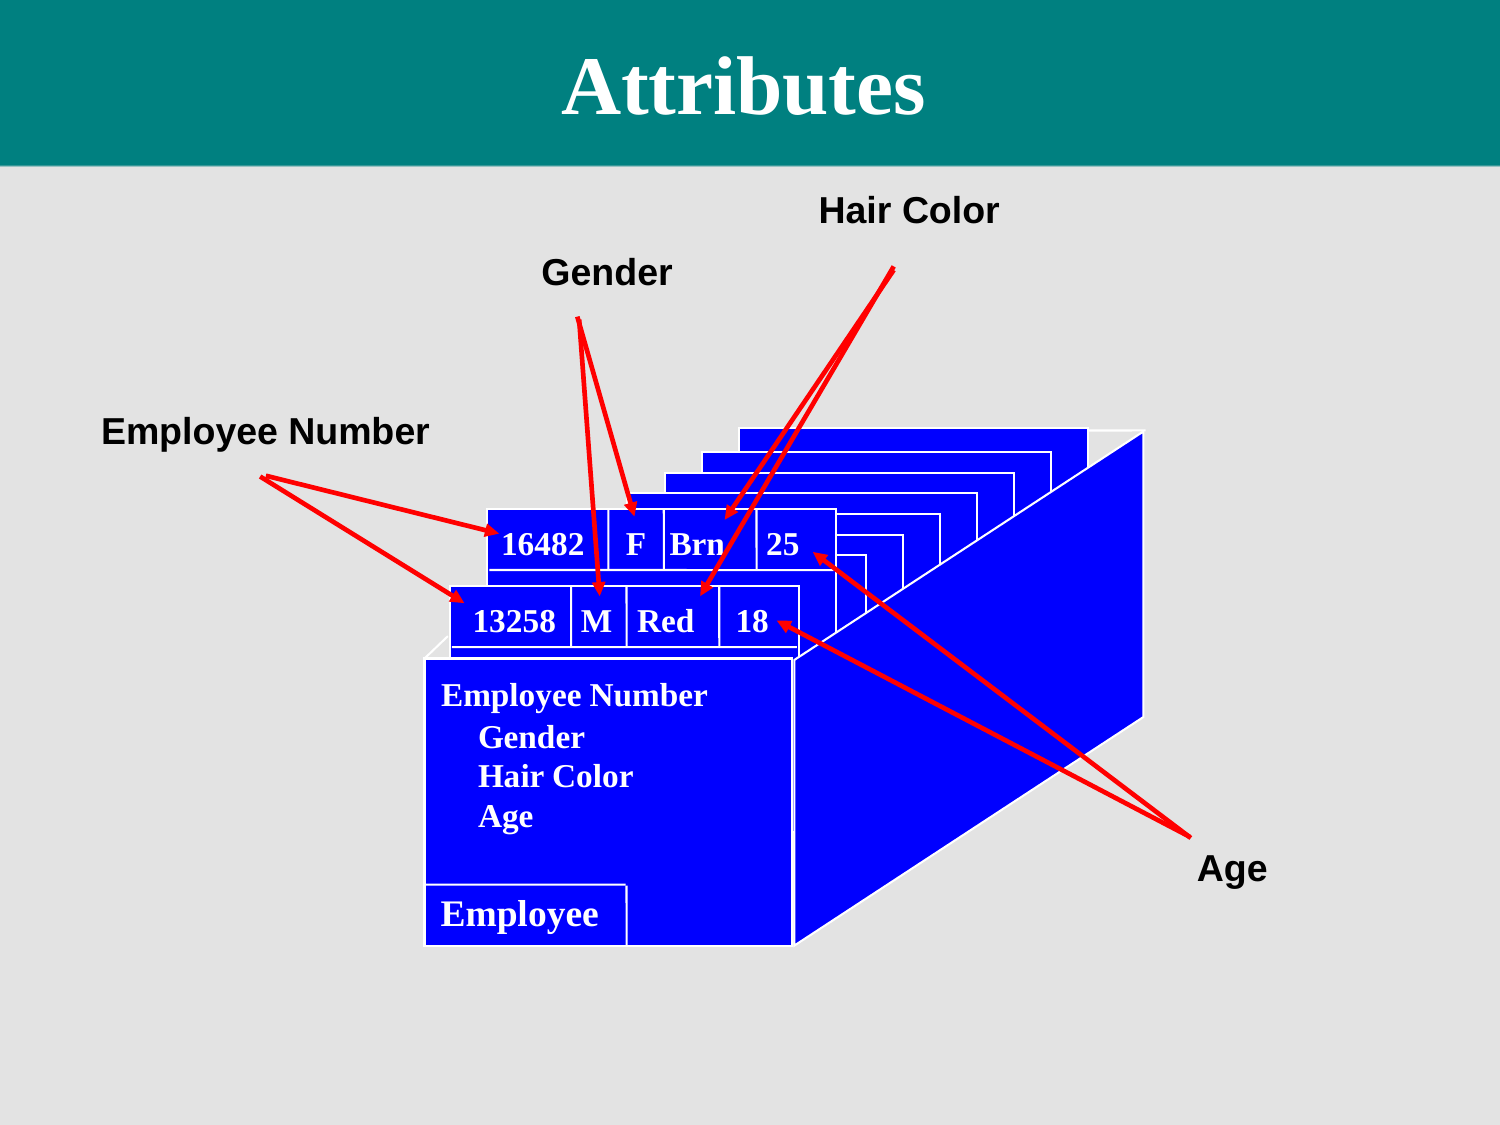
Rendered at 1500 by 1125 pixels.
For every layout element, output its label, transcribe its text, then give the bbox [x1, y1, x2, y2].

title Attributes [0, 23, 1488, 140]
text_box Age [1181, 836, 1283, 942]
text_box Employee Number [86, 399, 446, 459]
text_box Gender [526, 240, 688, 301]
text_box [424, 427, 1146, 947]
text_box Hair Color [803, 178, 1015, 239]
picture [0, 0, 1500, 1125]
